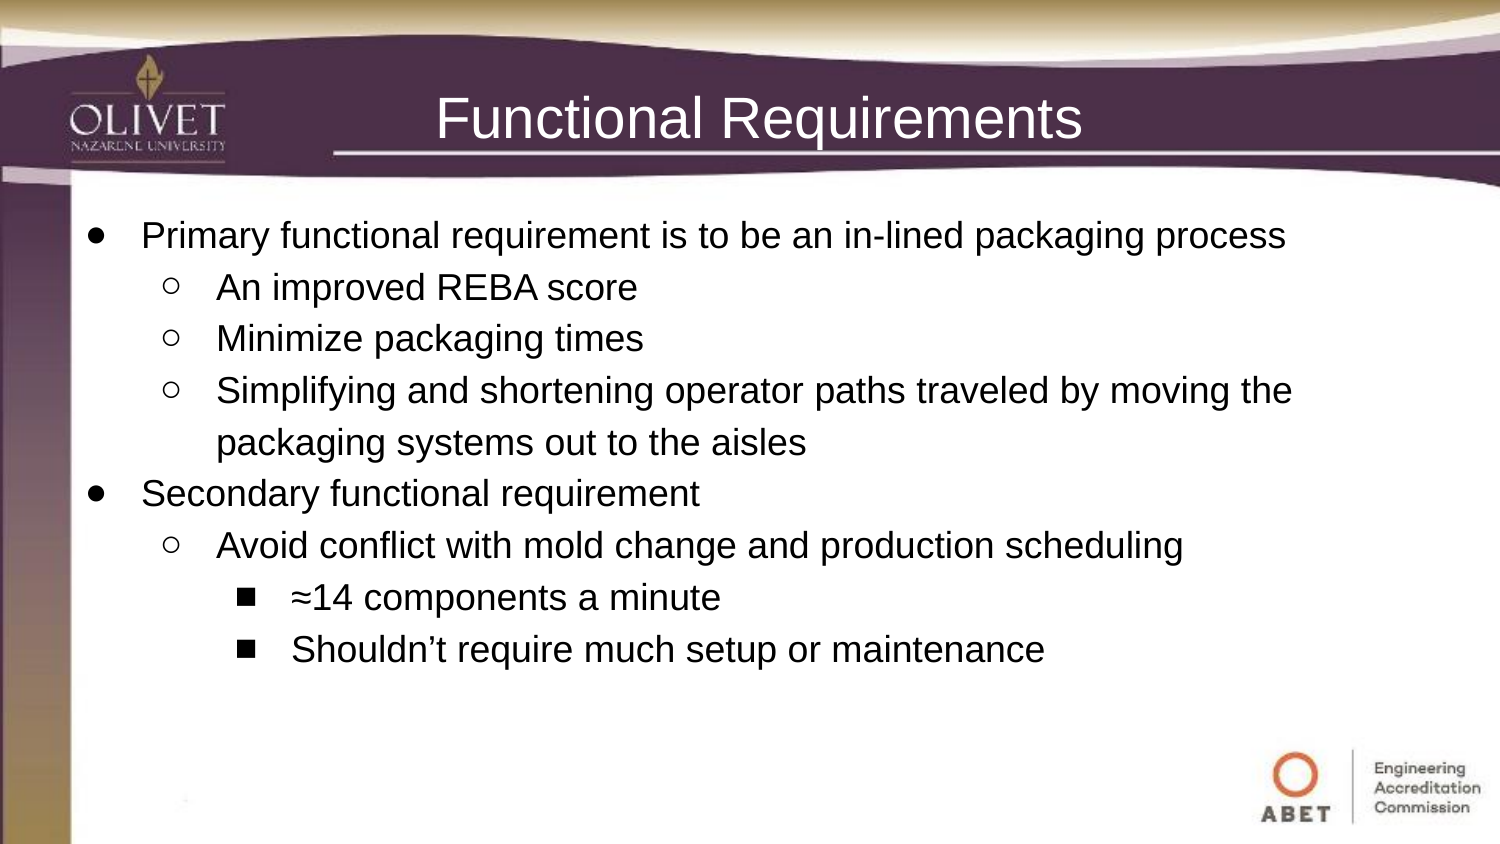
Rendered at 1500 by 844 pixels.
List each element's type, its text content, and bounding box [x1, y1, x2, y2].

title Functional Requirements [51, 65, 1468, 160]
list Primary functional requirement is to be an in-lined packaging process An improved REBA score Minimize packaging times Simplifying and shortening operator paths traveled by moving the packaging systems out to the aisles Secondary functional requirement Avoid conflict with mold change and production scheduling ≈14 components a minute Shouldn’t require much setup or maintenance [51, 189, 1449, 750]
picture [0, 0, 1500, 844]
